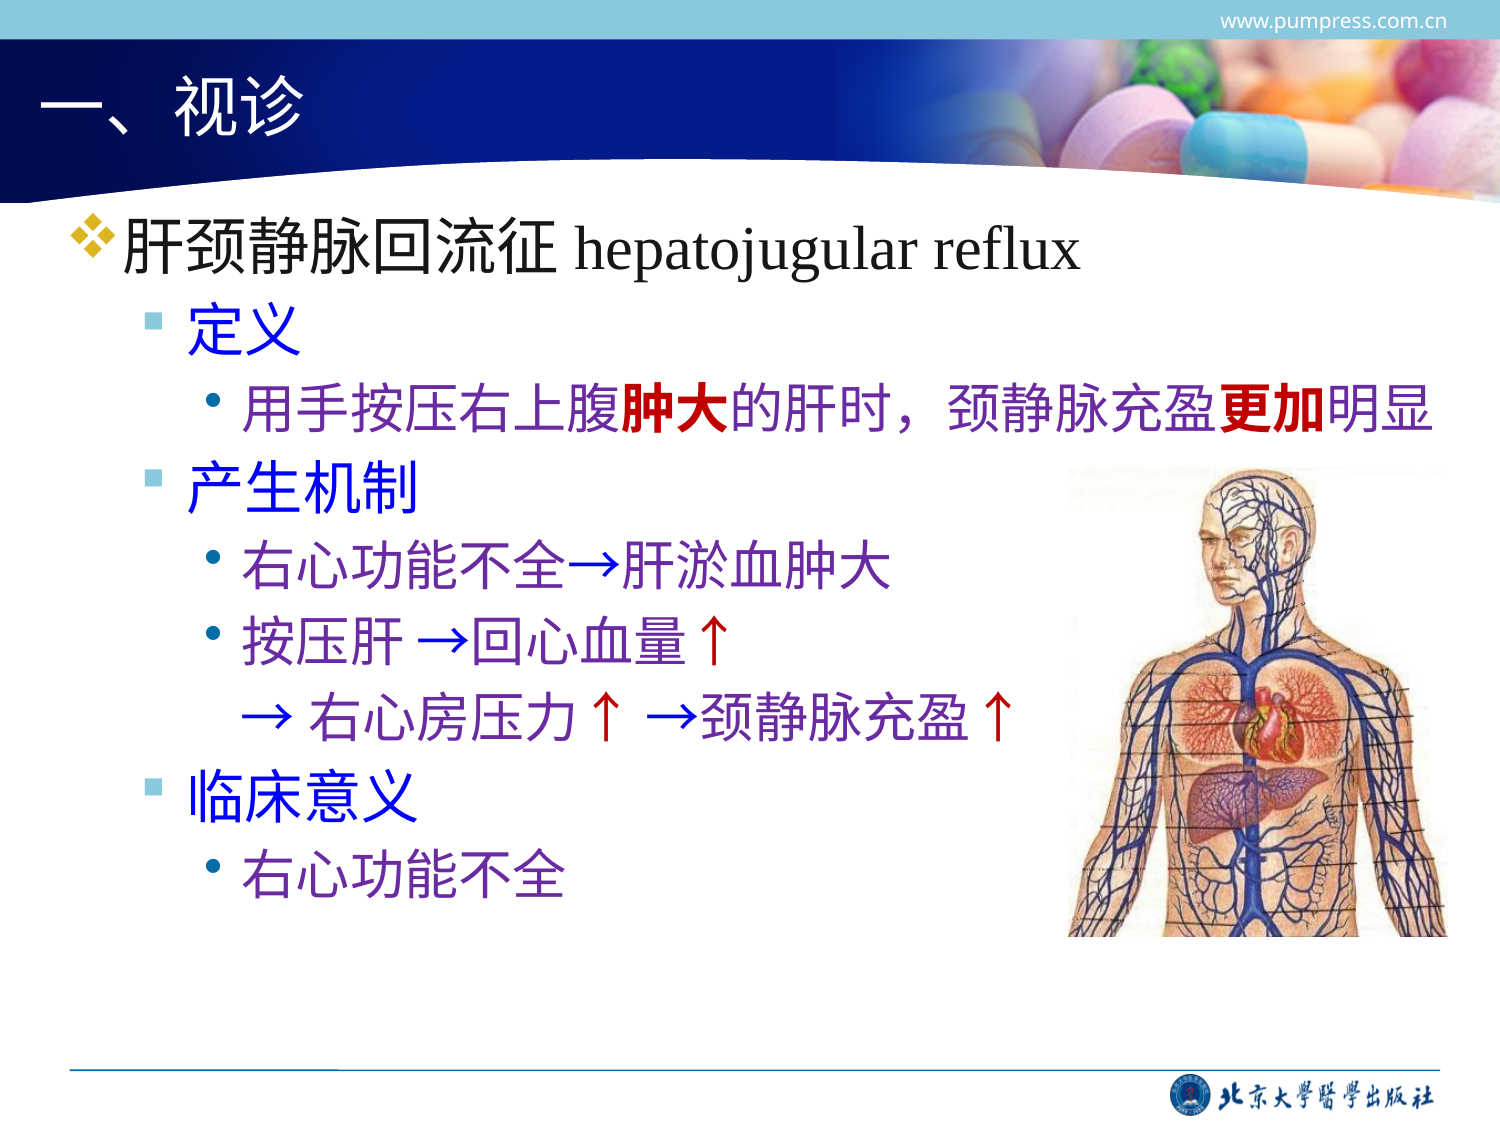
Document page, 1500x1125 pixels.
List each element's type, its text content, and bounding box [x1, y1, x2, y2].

slide_number www.pumpress.com.cn [1024, 0, 1463, 38]
picture [1068, 467, 1448, 937]
picture [0, 40, 1500, 203]
title 一、视诊 [23, 58, 1349, 152]
list 肝颈静脉回流征hepatojugular reflux 定义 用手按压右上腹肿大的肝时，颈静脉充盈更加明显 产生机制 右心功能不全→肝淤血肿大 按压肝 →回心血量↑ →右心房压力↑ →颈静脉充盈↑ 临床意义 右心功能不全 [49, 198, 1463, 1026]
picture [1170, 1074, 1436, 1118]
